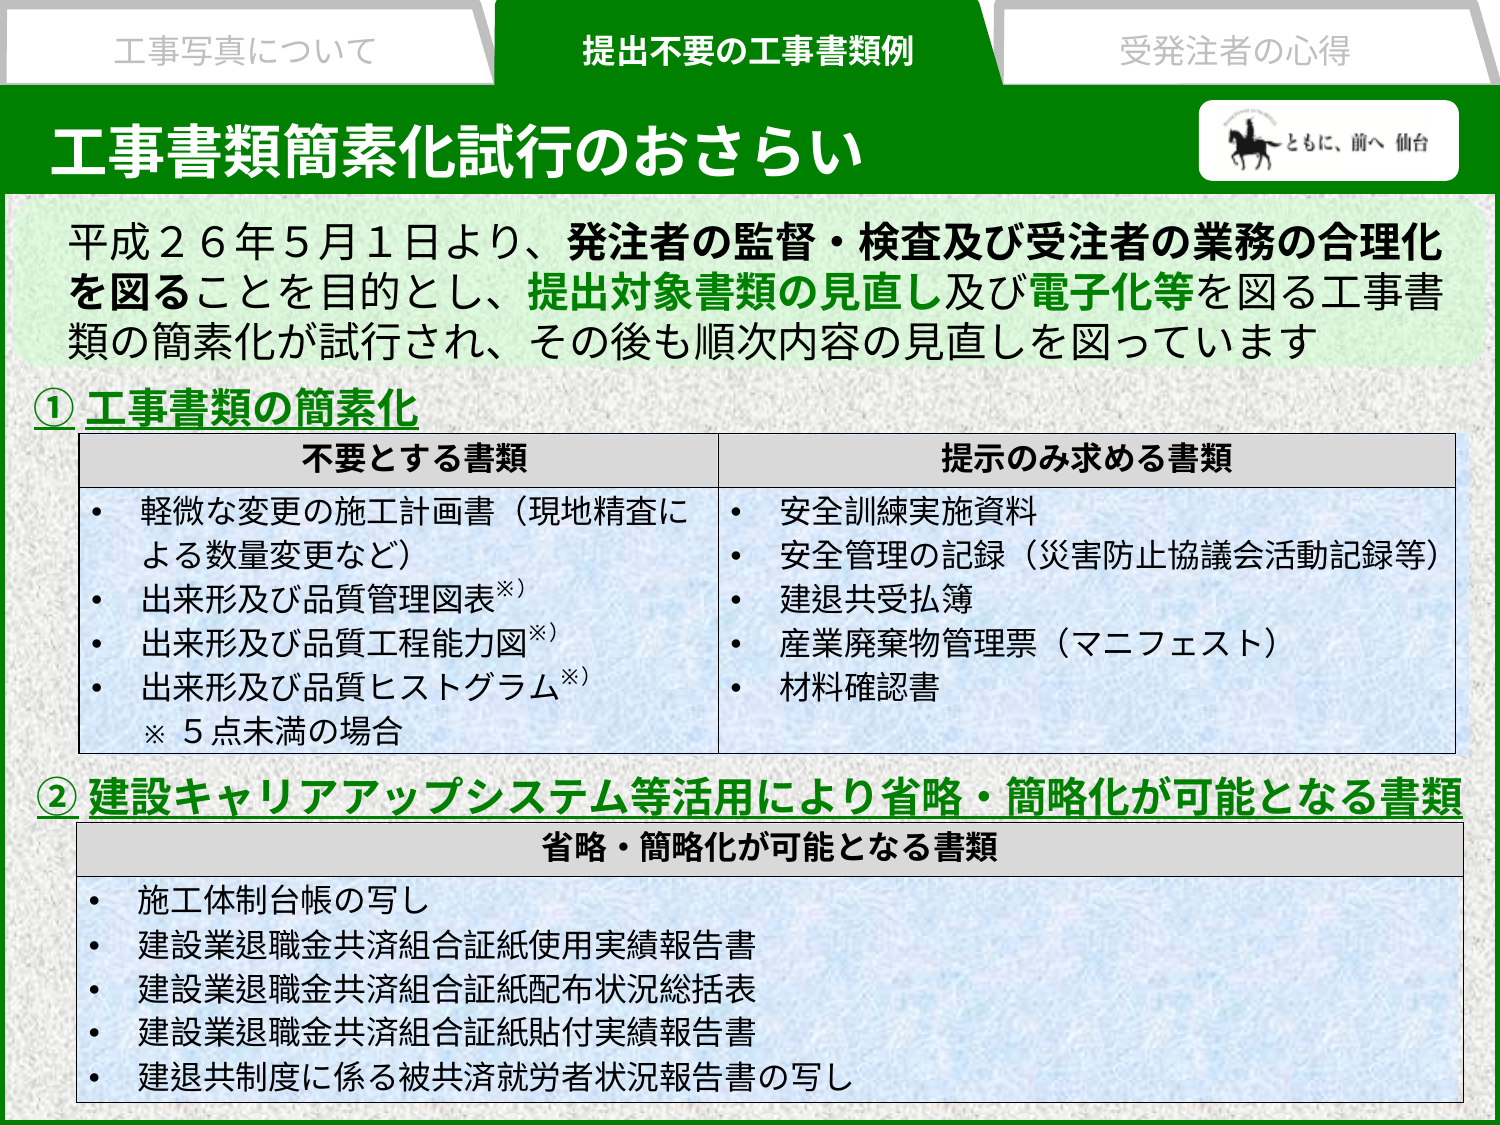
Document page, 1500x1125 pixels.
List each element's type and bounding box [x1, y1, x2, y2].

text_box [33, 433, 1470, 798]
text_box [0, 3, 1500, 1125]
text_box [29, 822, 1468, 1125]
